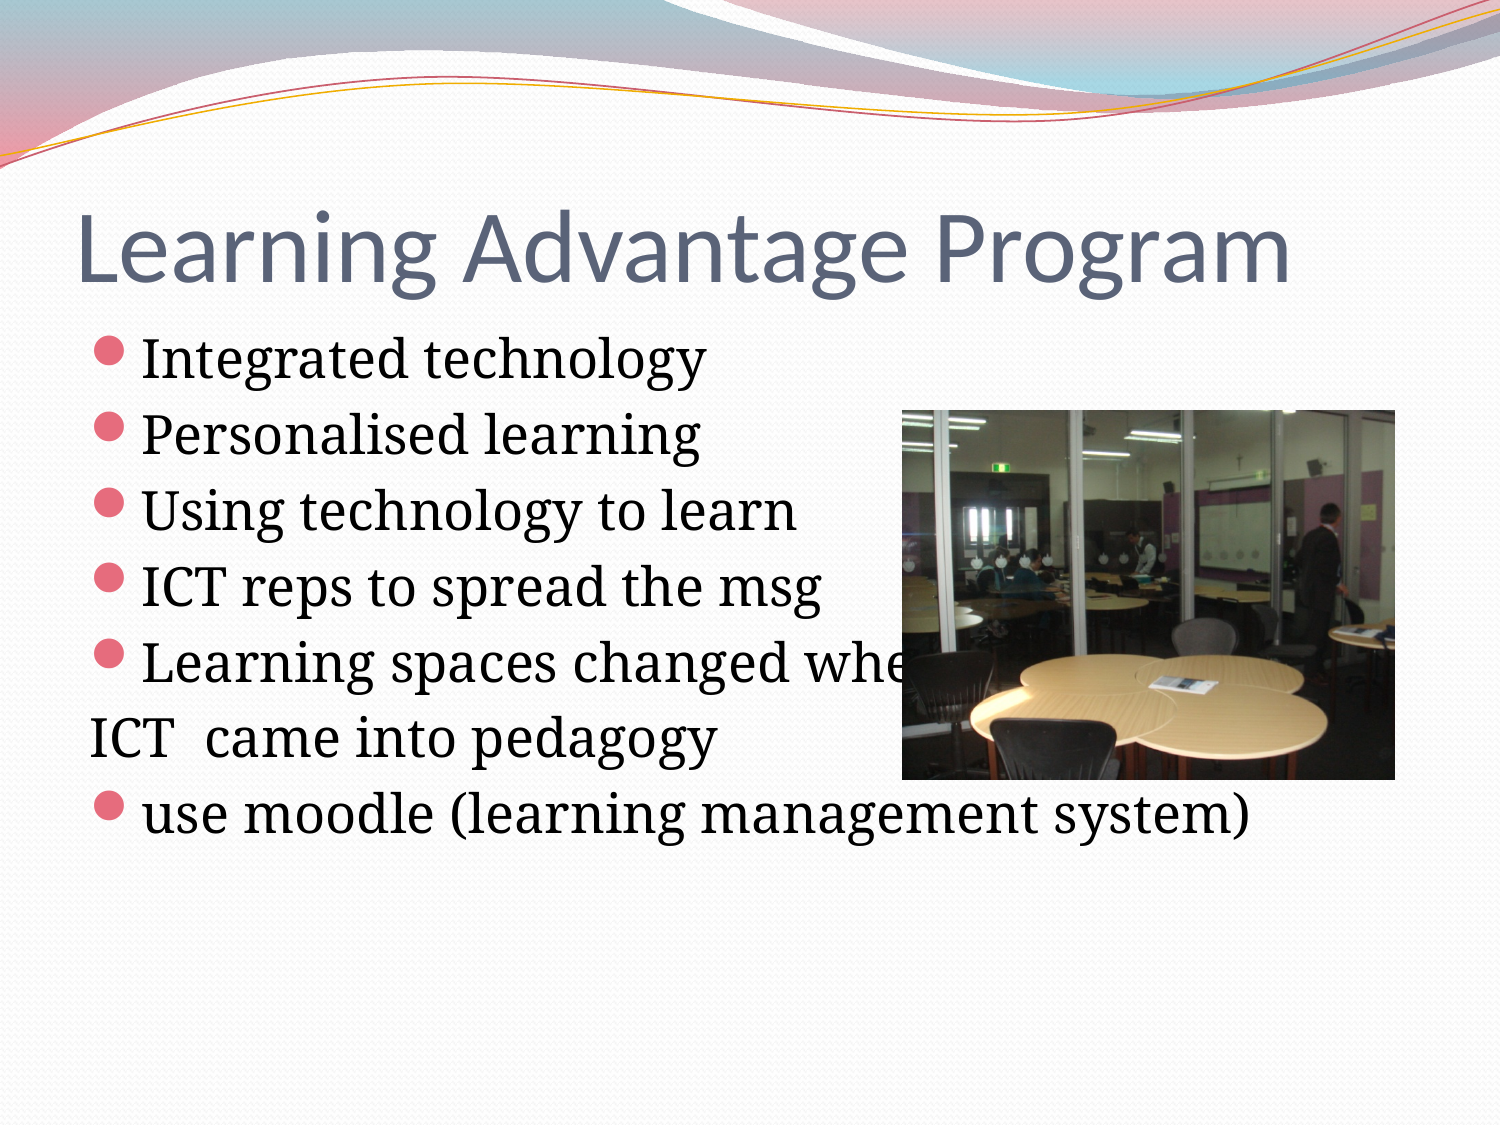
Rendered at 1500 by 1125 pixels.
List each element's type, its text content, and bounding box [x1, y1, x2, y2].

title Learning Advantage Program [75, 115, 1425, 303]
picture [902, 409, 1395, 780]
list Integrated technology Personalised learning Using technology to learn ICT reps to spread the msg Learning spaces changed when ICT came into pedagogy use moodle (learning management system) [75, 317, 1425, 1038]
